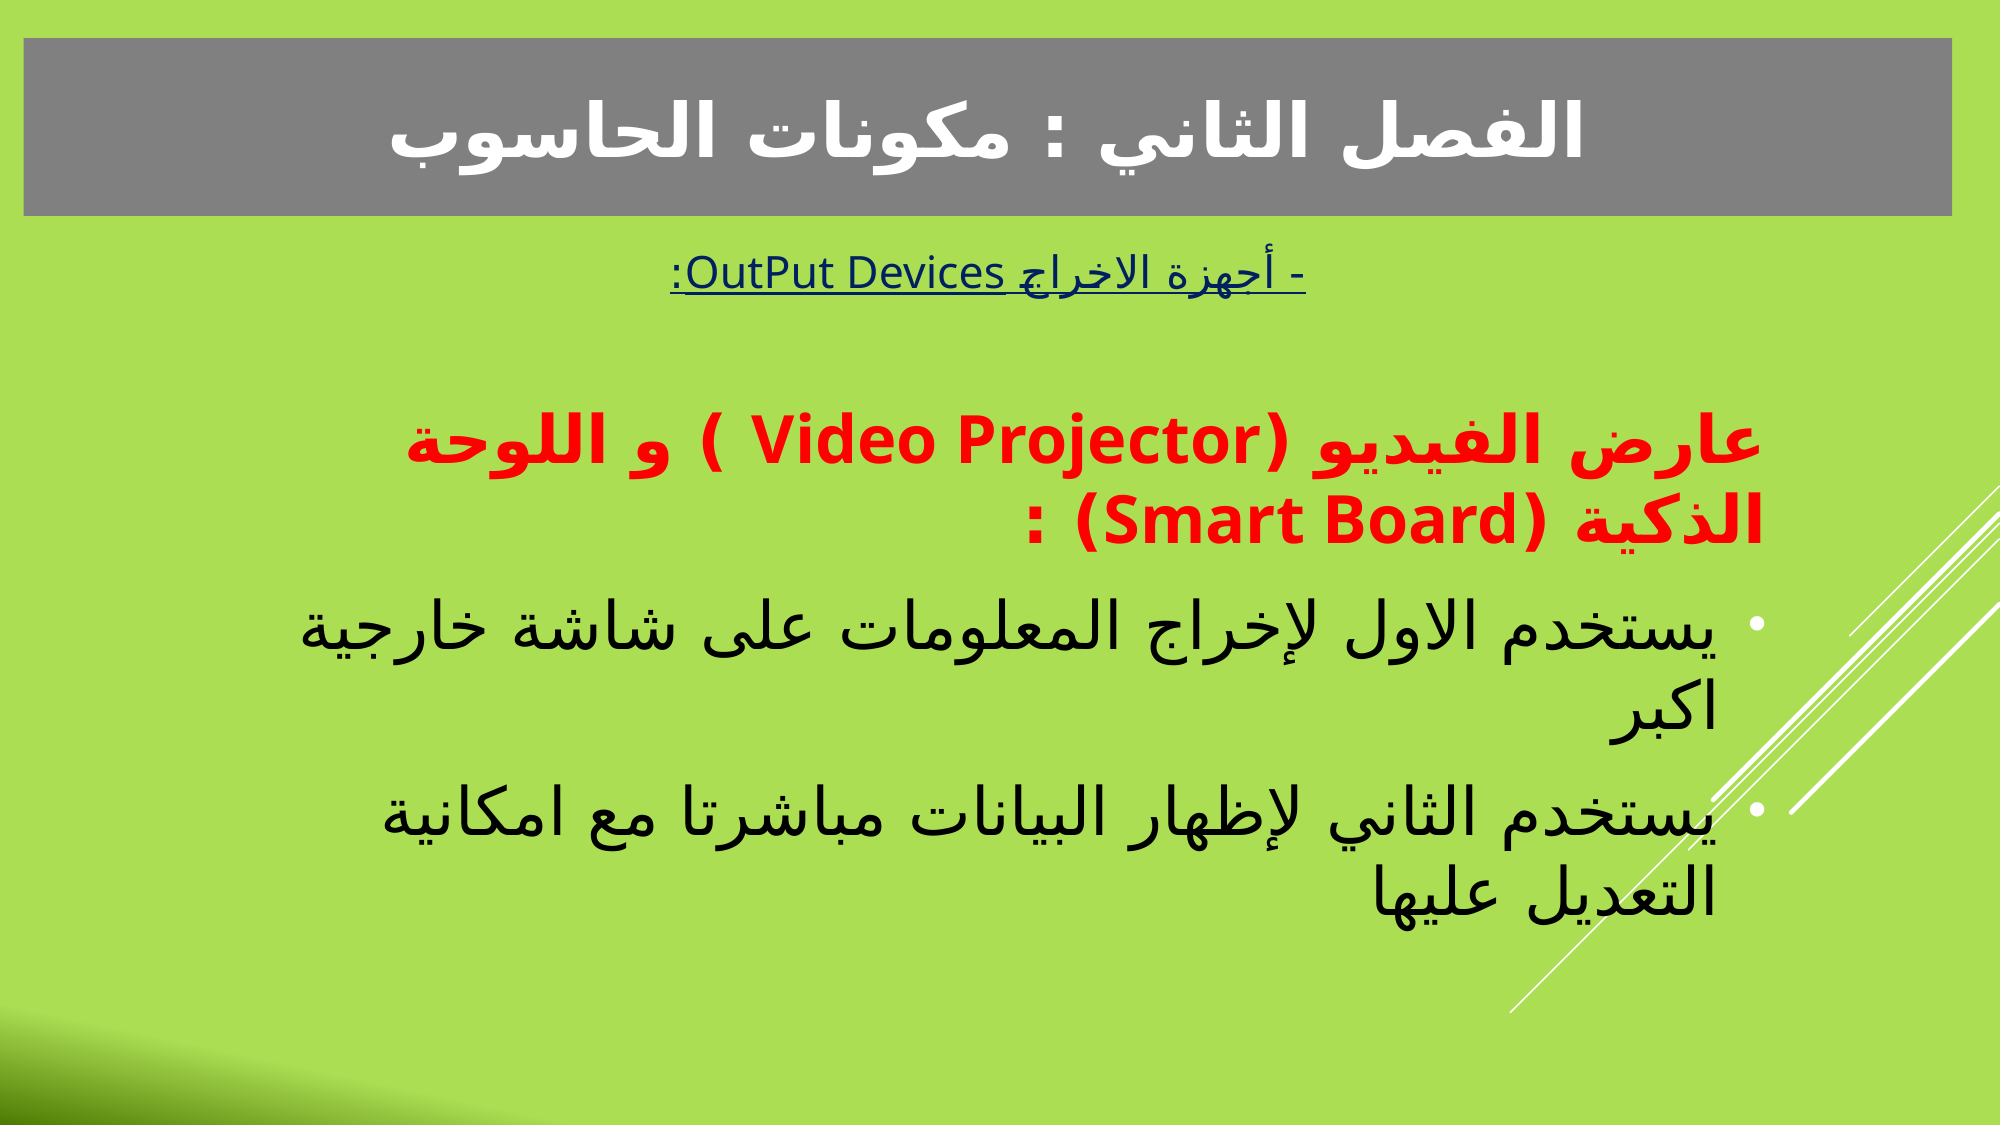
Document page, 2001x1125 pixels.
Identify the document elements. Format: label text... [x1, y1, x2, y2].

text_box الفصل الثاني : مكونات الحاسوب [23, 38, 1953, 216]
list عارض الفيديو (Video Projector ) و اللوحة الذكية (Smart Board) : يستخدم الاول لإخراج المعلومات على شاشة خارجية اكبر يستخدم الثاني لإظهار البيانات مباشرتا مع امكانية التعديل عليها [208, 389, 1782, 1106]
text_box - أجهزة الاخراج OutPut Devices: [653, 215, 1323, 326]
